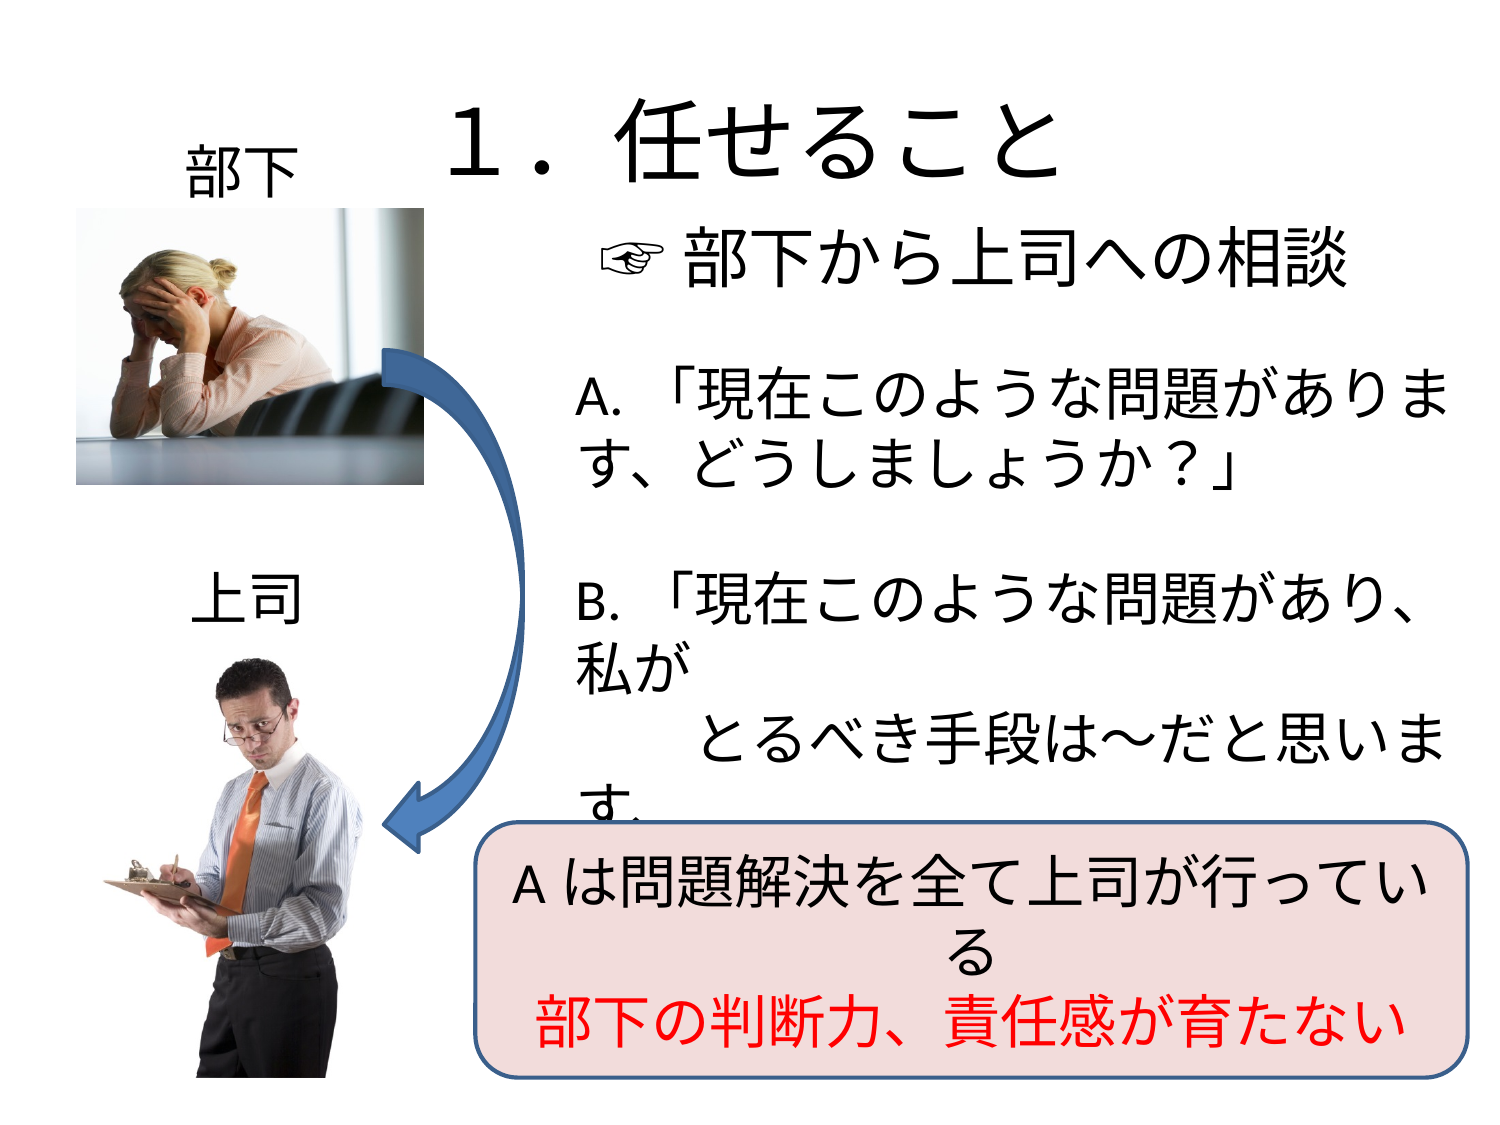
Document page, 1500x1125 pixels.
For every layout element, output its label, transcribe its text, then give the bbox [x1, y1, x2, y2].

text_box A.「現在このような問題があります、どうしましょうか？」 [560, 350, 1471, 505]
text_box Aは問題解決を全て上司が行っている 部下の判断力、責任感が育たない [473, 820, 1470, 1080]
picture [76, 207, 425, 485]
text_box B.「現在このような問題があり、私が とるべき手段は～だと思います、 やってもいいでしょうか？」 [560, 555, 1483, 920]
picture [101, 633, 399, 1078]
text_box 部下 [170, 128, 331, 206]
text_box 上司 [174, 555, 326, 631]
title １．任せること [75, 45, 1425, 233]
text_box ☞部下から上司への相談 [584, 208, 1471, 303]
text_box [403, 359, 525, 854]
